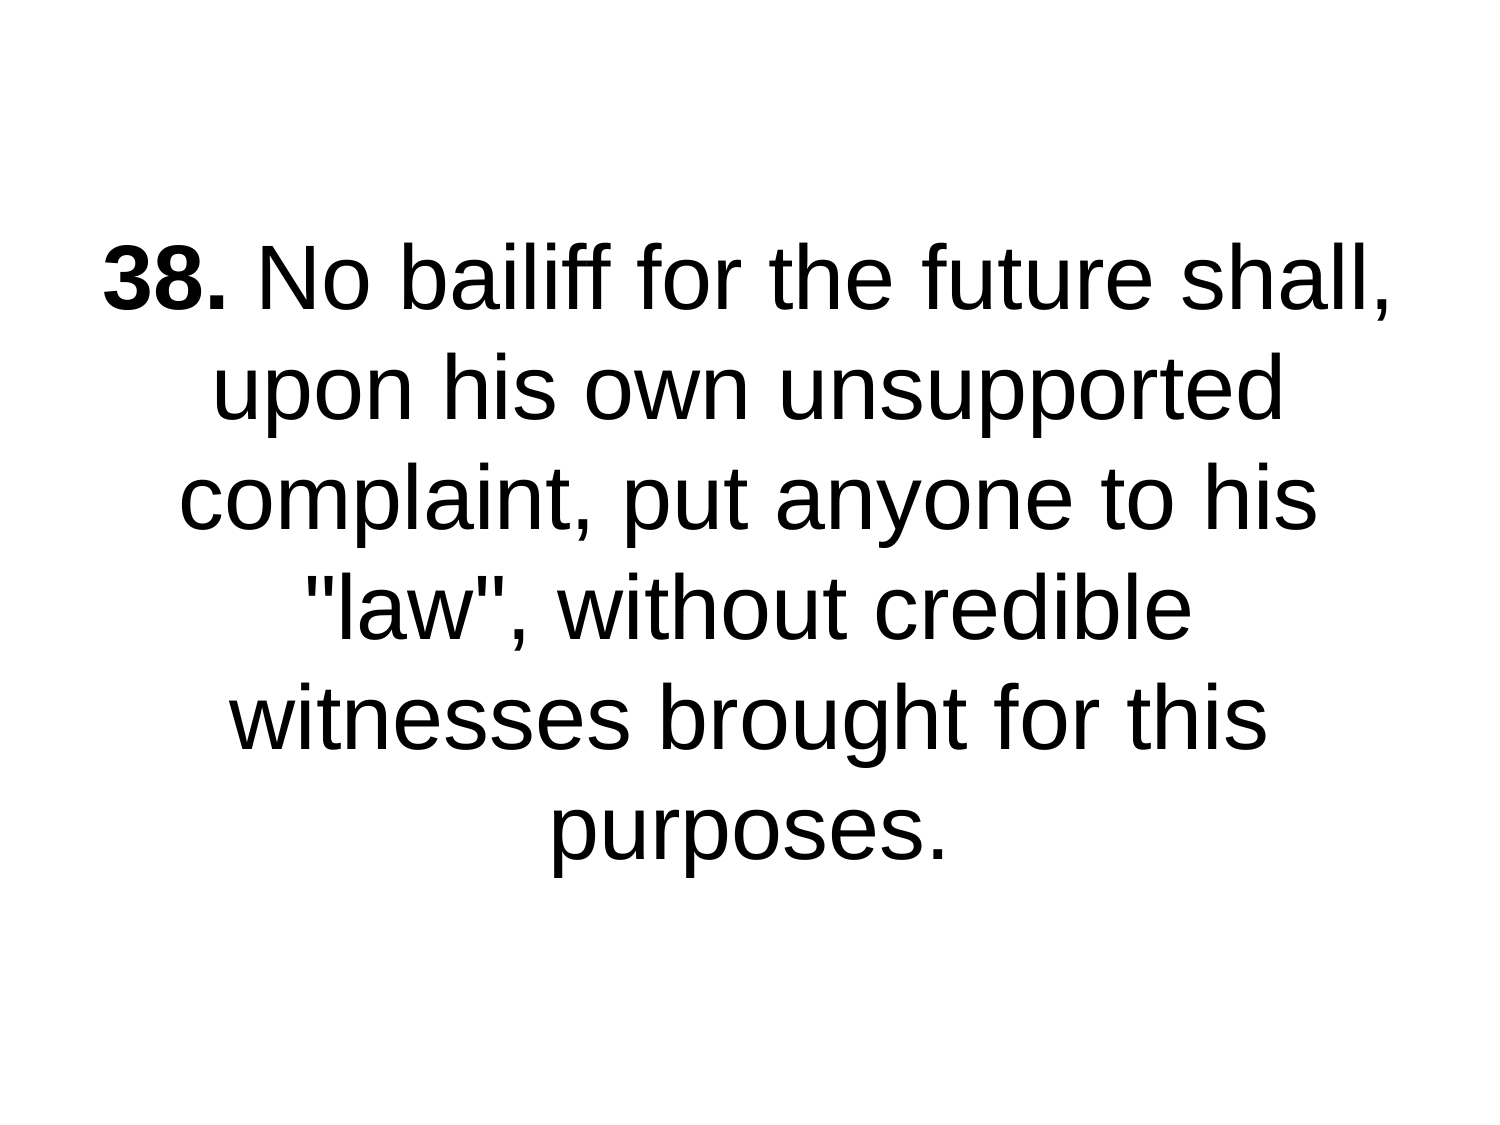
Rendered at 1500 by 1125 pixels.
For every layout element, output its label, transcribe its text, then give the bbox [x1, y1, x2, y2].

title 38. No bailiff for the future shall, upon his own unsupported complaint, put anyone to his "law", without credible witnesses brought for this purposes. [74, 44, 1426, 1051]
